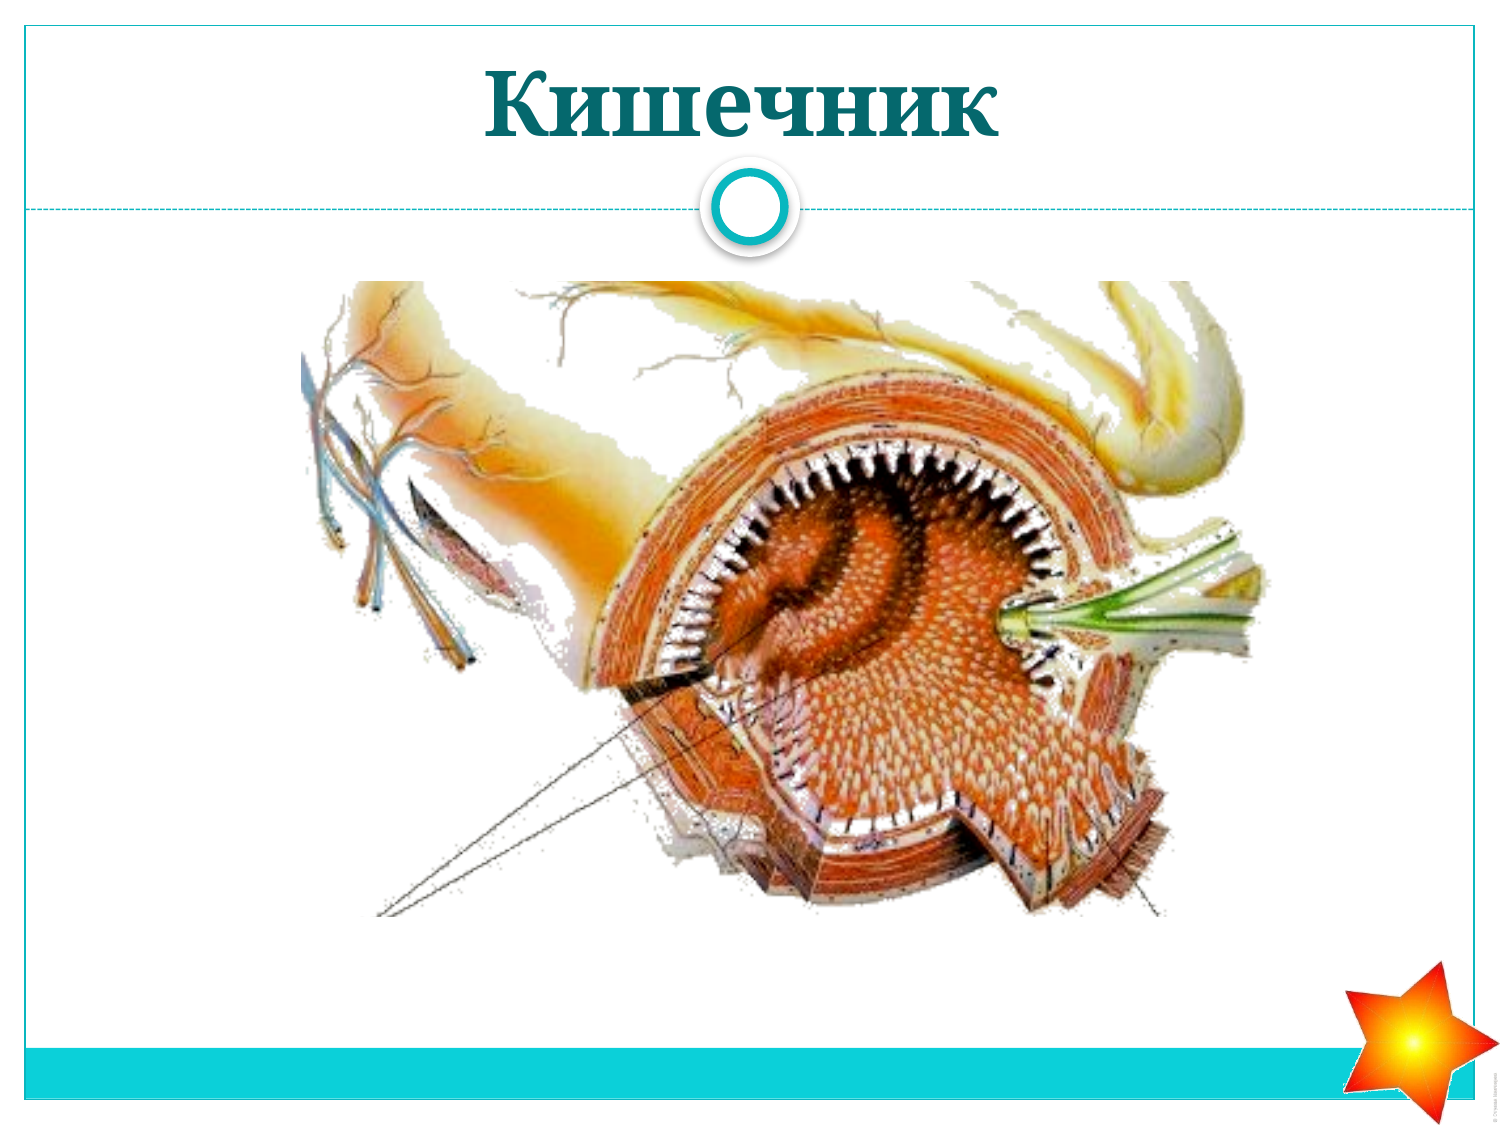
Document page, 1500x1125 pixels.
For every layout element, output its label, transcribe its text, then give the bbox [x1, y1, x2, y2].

picture [1342, 960, 1500, 1125]
picture [300, 280, 1282, 918]
title Кишечник [49, 37, 1450, 162]
